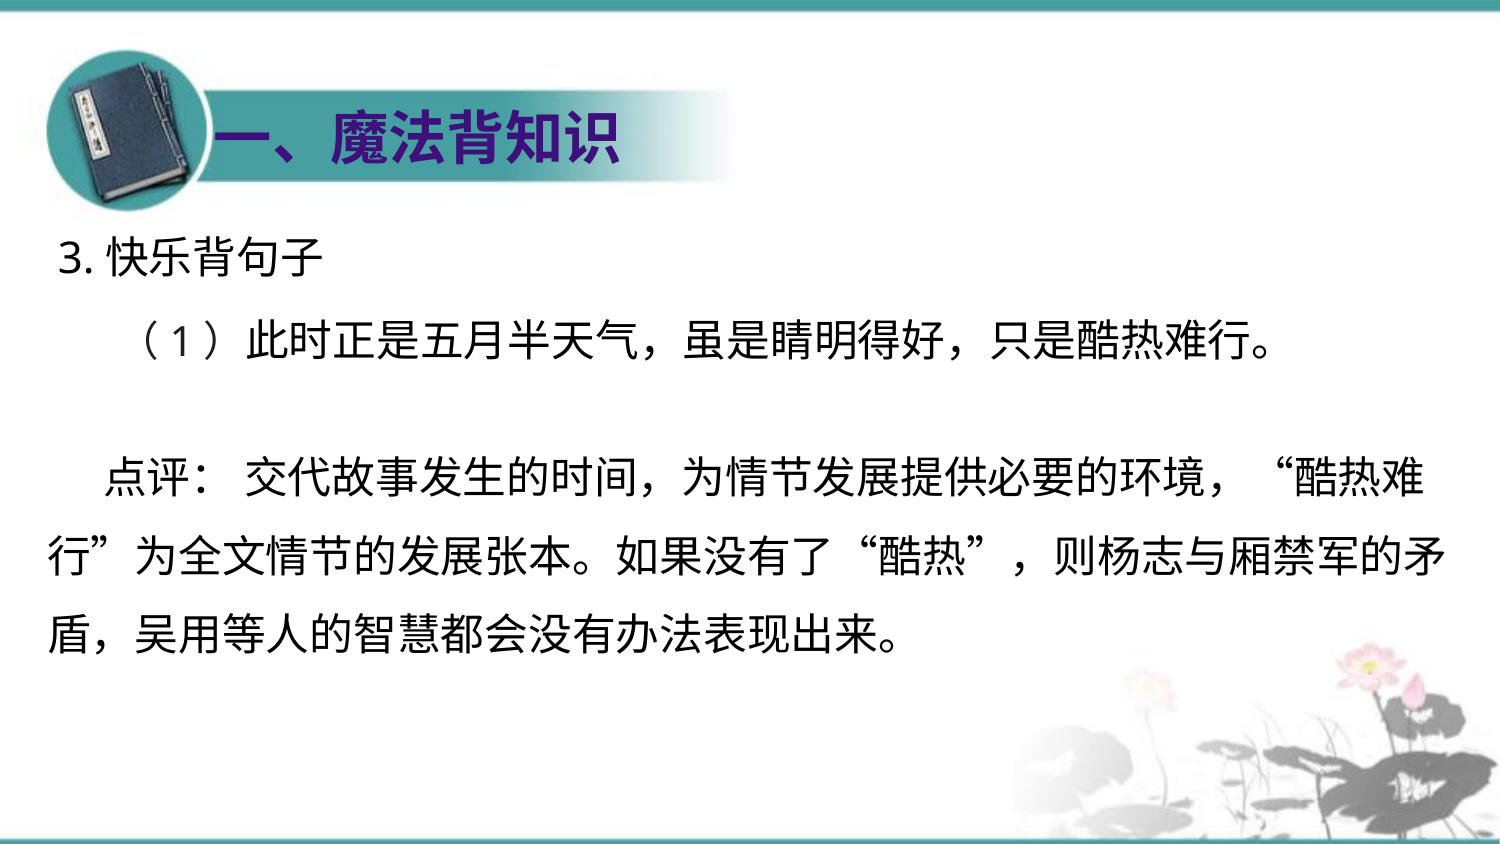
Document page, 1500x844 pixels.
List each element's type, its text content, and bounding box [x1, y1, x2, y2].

text_box 点评： 交代故事发生的时间，为情节发展提供必要的环境，“酷热难行”为全文情节的发展张本。如果没有了“酷热”，则杨志与厢禁军的矛盾，吴用等人的智慧都会没有办法表现出来。 [32, 415, 1468, 746]
picture [0, 0, 1500, 844]
text_box （1）此时正是五月半天气，虽是睛明得好，只是酷热难行。 [46, 278, 1483, 373]
text_box 3.快乐背句子 [43, 222, 339, 290]
text_box 一、魔法背知识 [199, 93, 668, 179]
